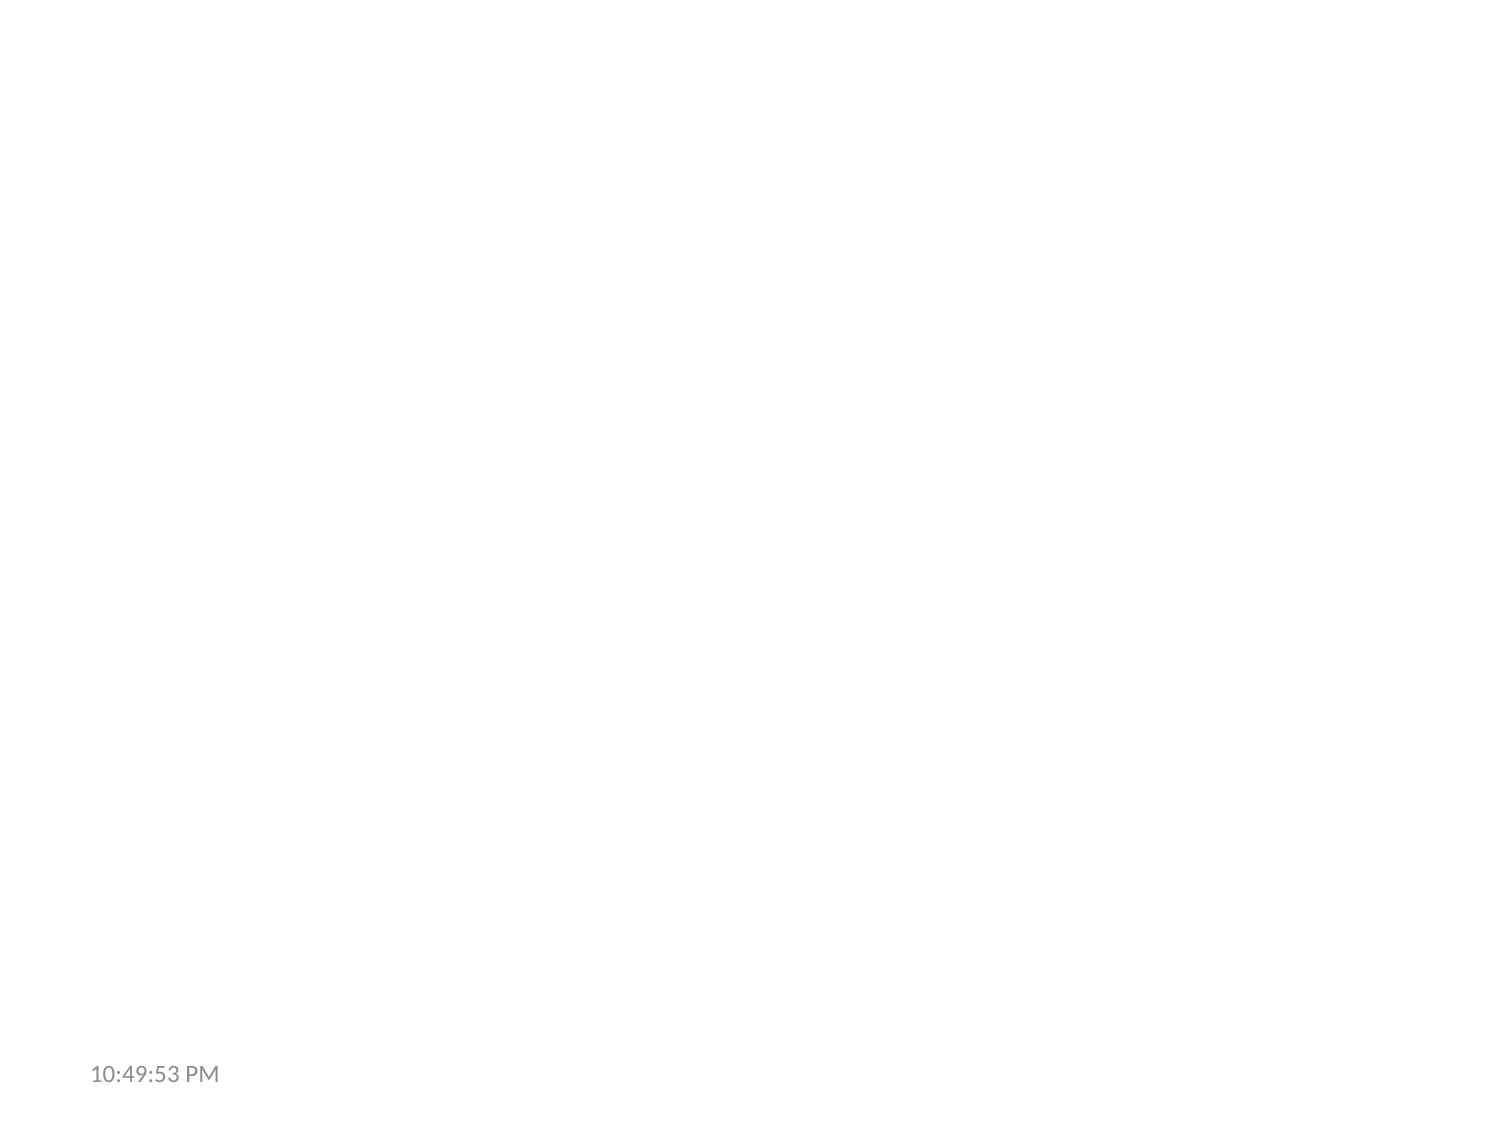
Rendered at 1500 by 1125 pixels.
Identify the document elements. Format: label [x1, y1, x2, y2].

slide_number [75, 1042, 425, 1103]
